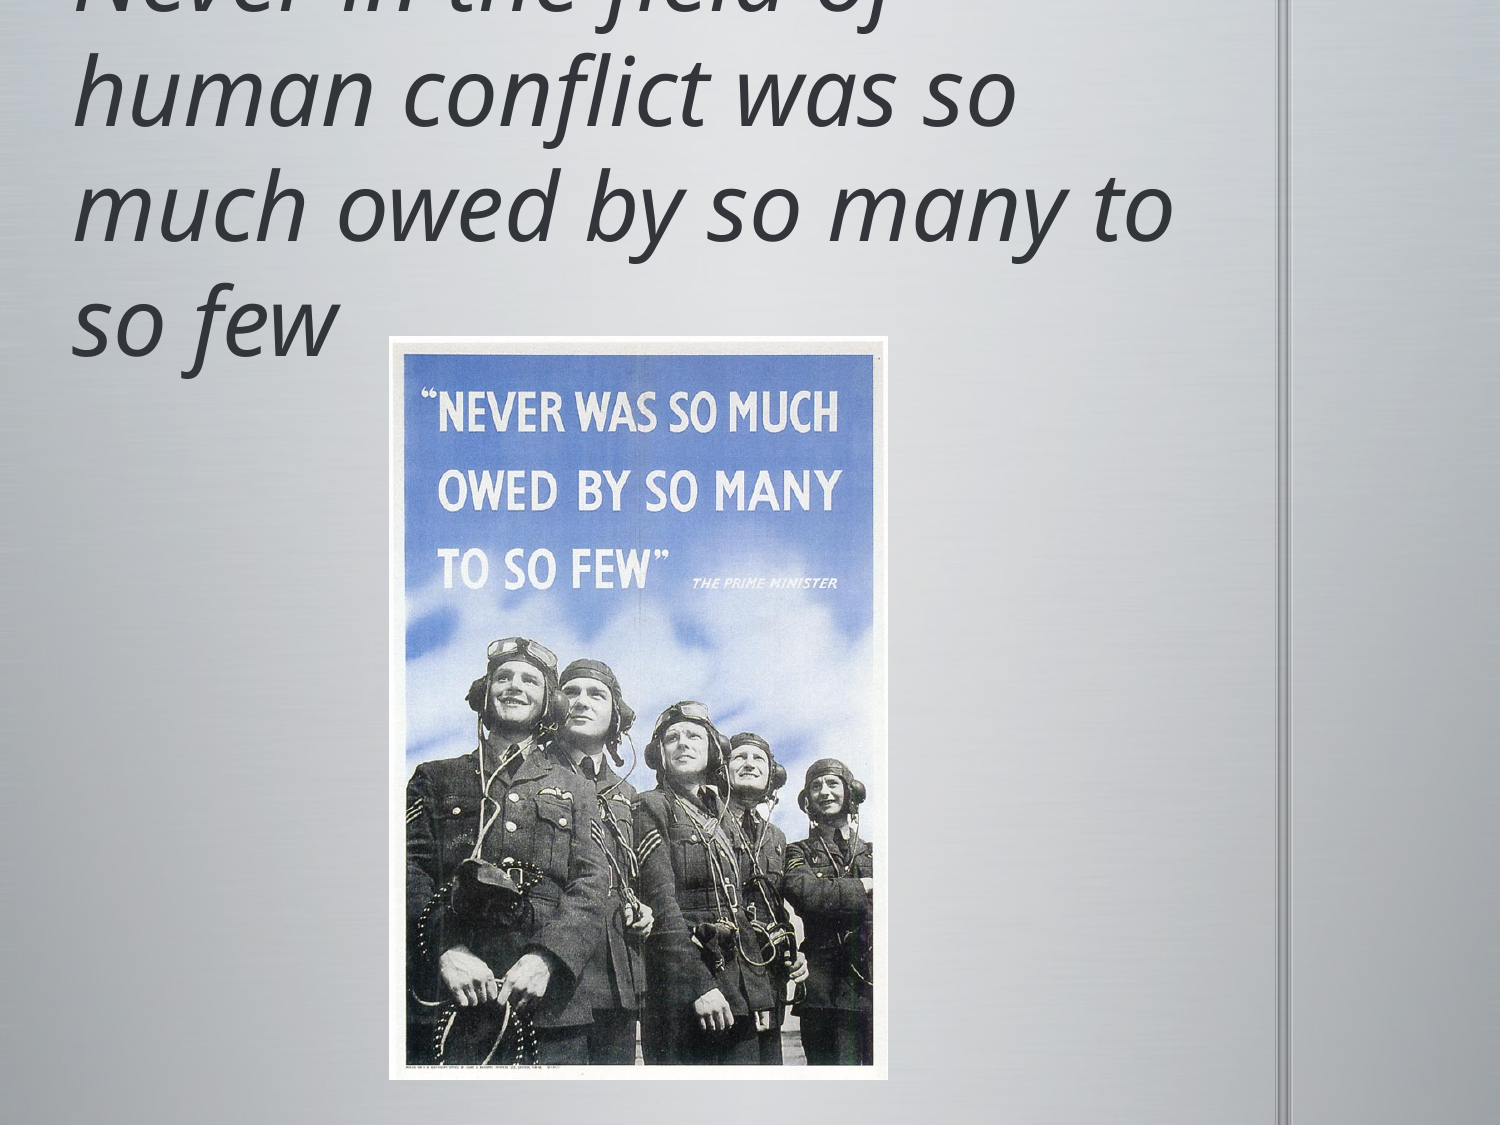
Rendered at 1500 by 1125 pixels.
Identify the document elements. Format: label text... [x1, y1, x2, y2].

title Never in the field of human conflict was so much owed by so many to so few [57, 86, 1220, 207]
picture [0, 0, 1500, 1125]
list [56, 336, 1221, 1080]
